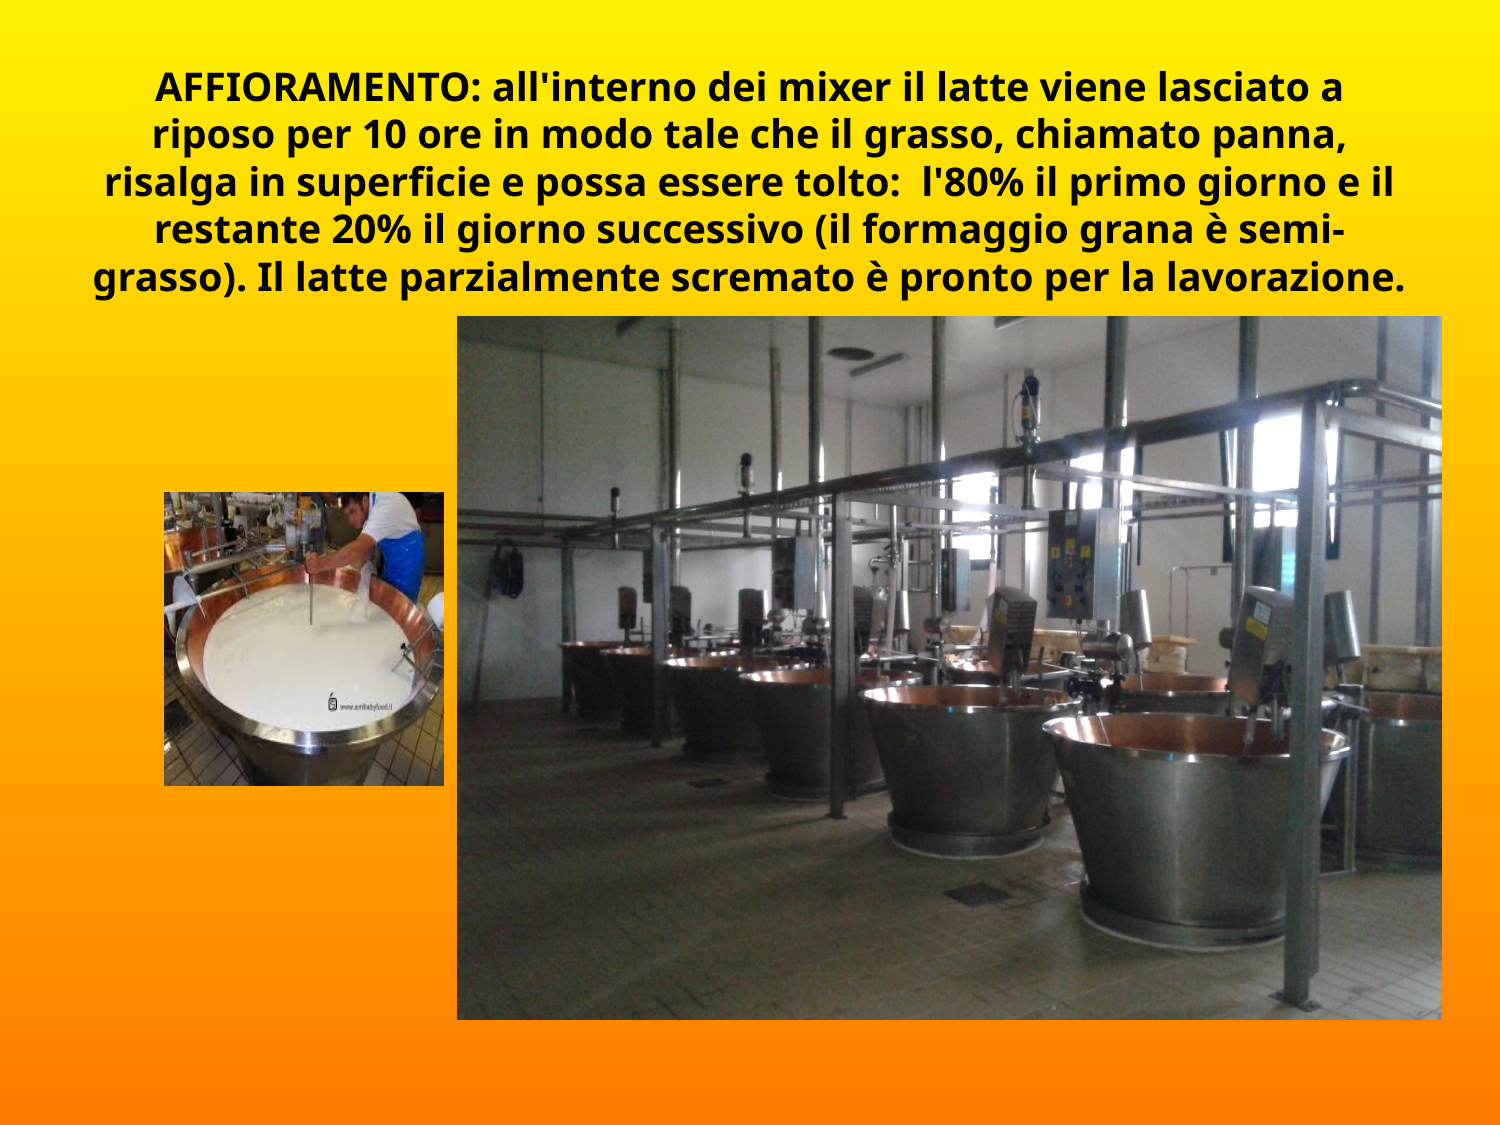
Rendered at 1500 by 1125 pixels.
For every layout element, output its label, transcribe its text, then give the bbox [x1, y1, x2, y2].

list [456, 316, 1442, 1020]
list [163, 491, 445, 786]
title AFFIORAMENTO: all'interno dei mixer il latte viene lasciato a riposo per 10 ore in modo tale che il grasso, chiamato panna, risalga in superficie e possa essere tolto: l'80% il primo giorno e il restante 20% il giorno successivo (il formaggio grana è semi-grasso). Il latte parzialmente scremato è pronto per la lavorazione. [74, 44, 1426, 317]
